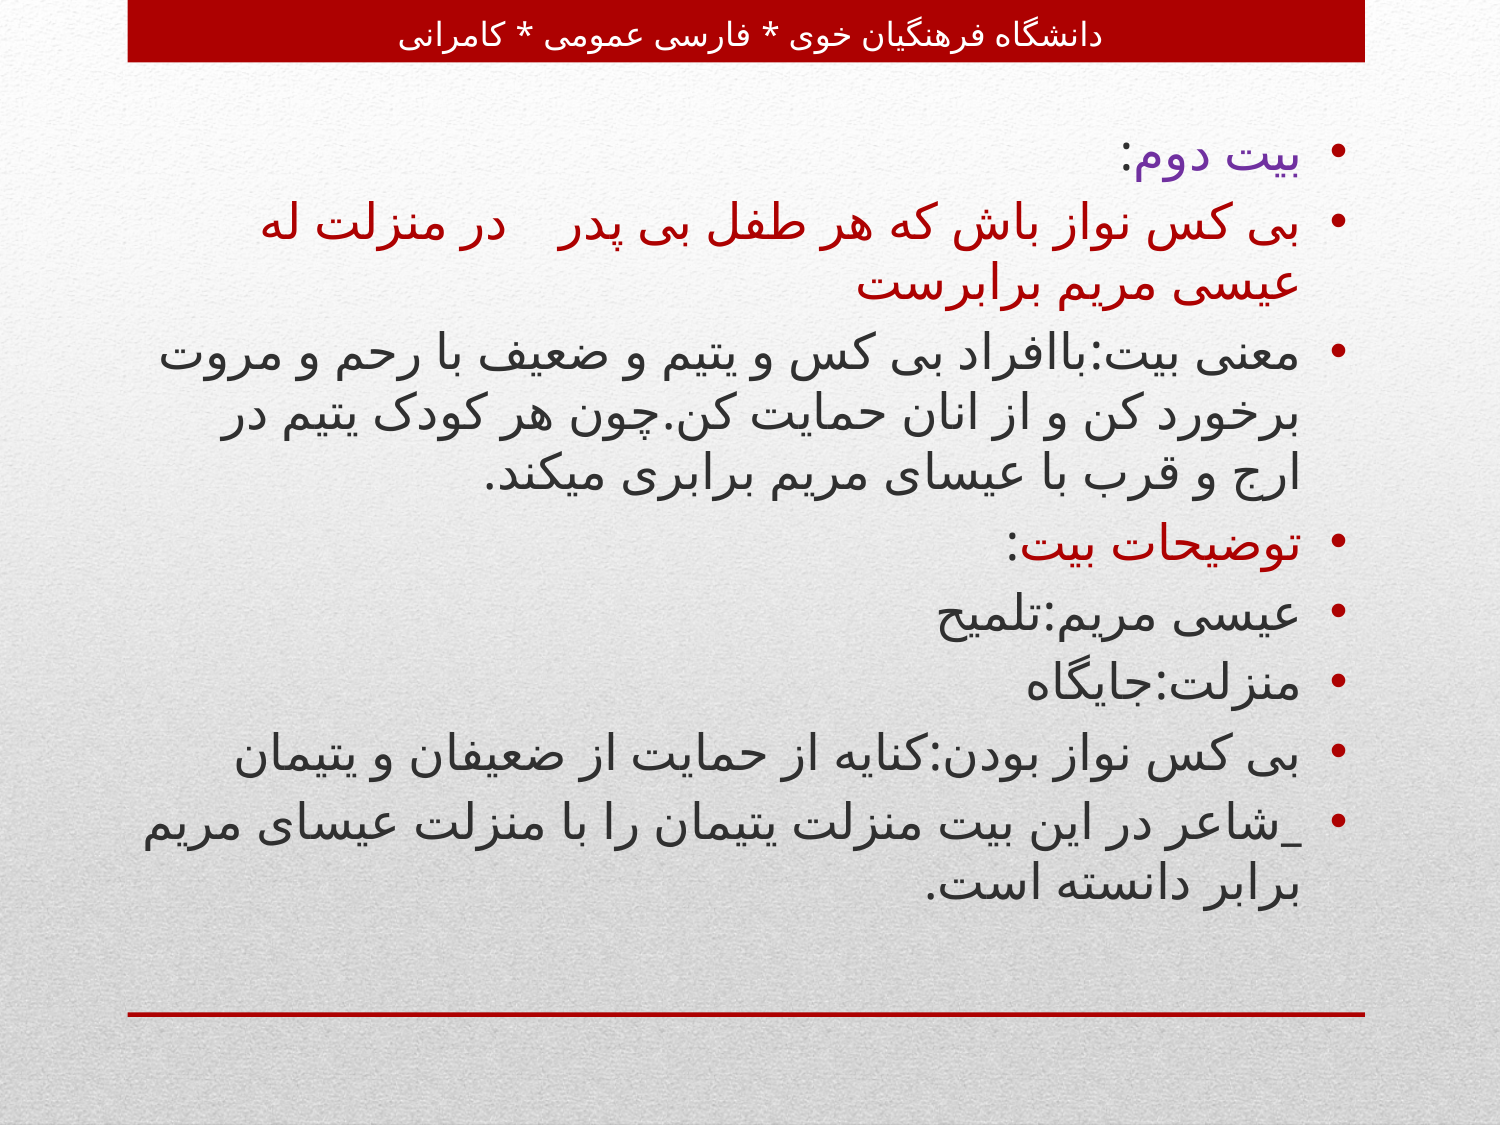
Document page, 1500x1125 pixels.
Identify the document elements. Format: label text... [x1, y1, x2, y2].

title دانشگاه فرهنگیان خوی * فارسی عمومی * کامرانی [194, 0, 1308, 61]
list بیت دوم: بی کس نواز باش که هر طفل بی پدر در منزلت له عیسی مریم برابرست معنی بیت:باافراد بی کس و یتیم و ضعیف با رحم و مروت برخورد کن و از انان حمایت کن.چون هر کودک یتیم در ارج و قرب با عیسای مریم برابری میکند. توضیحات بیت: عیسی مریم:تلمیح منزلت:جایگاه بی کس نواز بودن:کنایه از حمایت از ضعیفان و یتیمان _شاعر در این بیت منزلت یتیمان را با منزلت عیسای مریم برابر دانسته است. [125, 112, 1363, 941]
